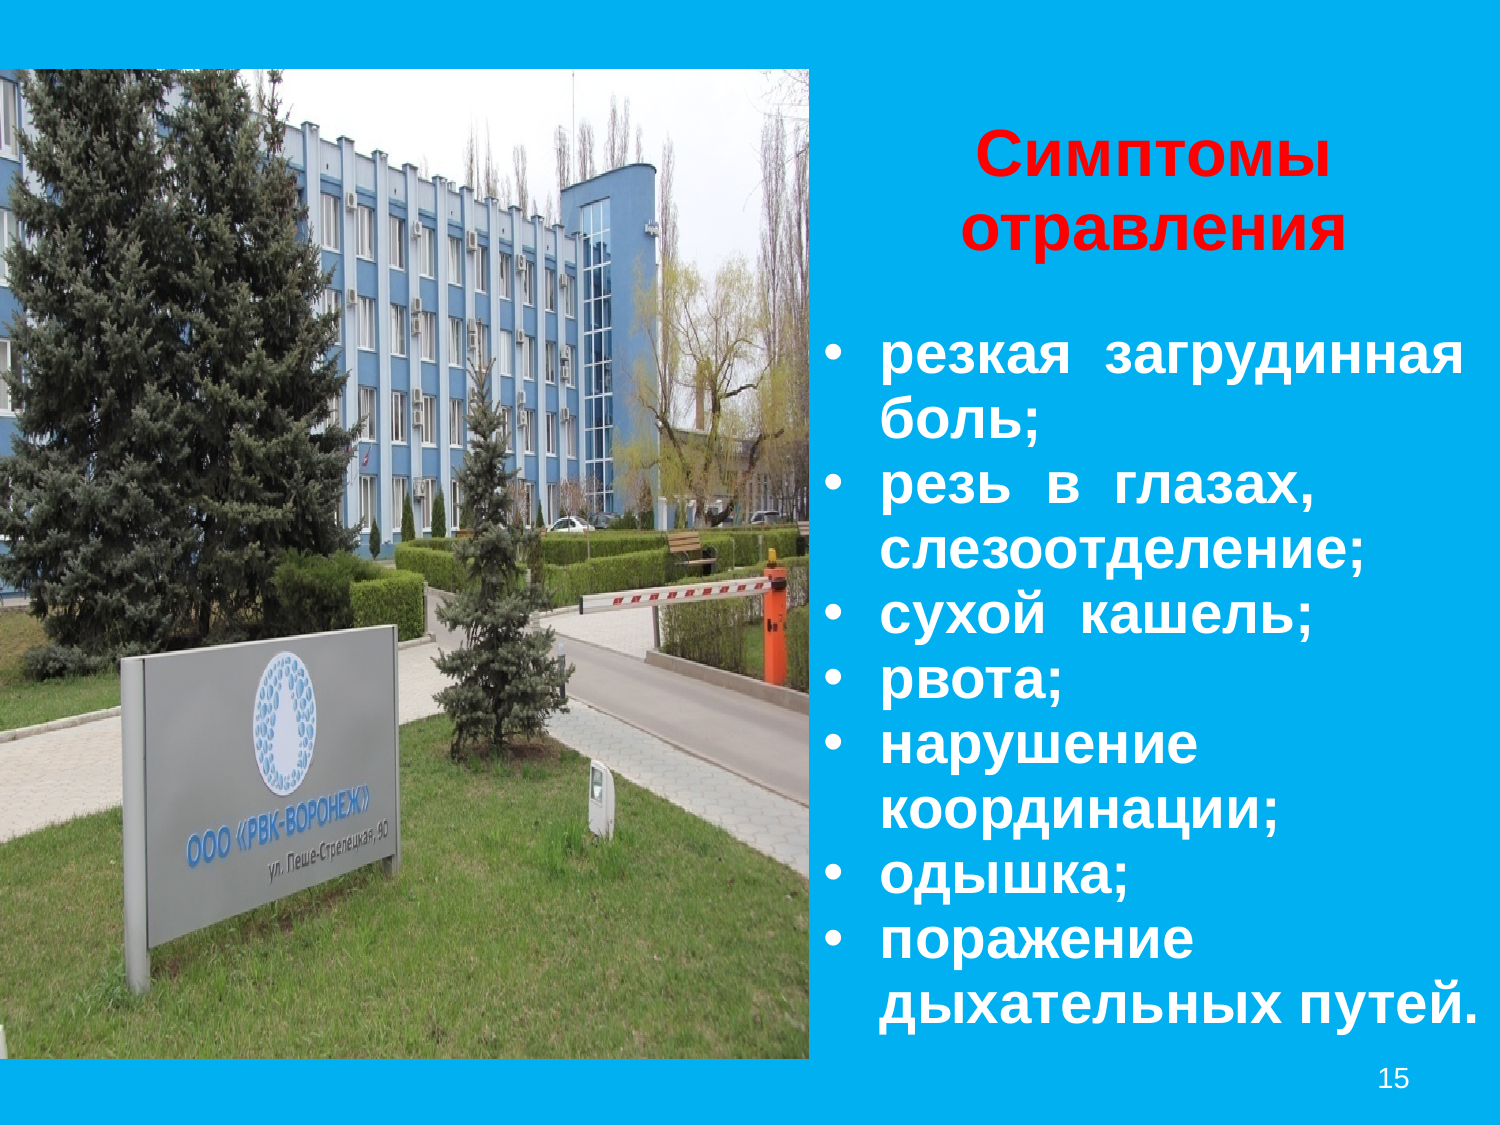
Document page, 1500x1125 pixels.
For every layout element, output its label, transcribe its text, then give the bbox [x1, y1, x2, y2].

picture [0, 70, 808, 1058]
slide_number 15 [1074, 1024, 1425, 1103]
text_box Симптомы отравления резкая загрудинная боль; резь в глазах, слезоотделение; сухой кашель; рвота; нарушение координации; одышка; поражение дыхательных путей. [808, 29, 1500, 1045]
